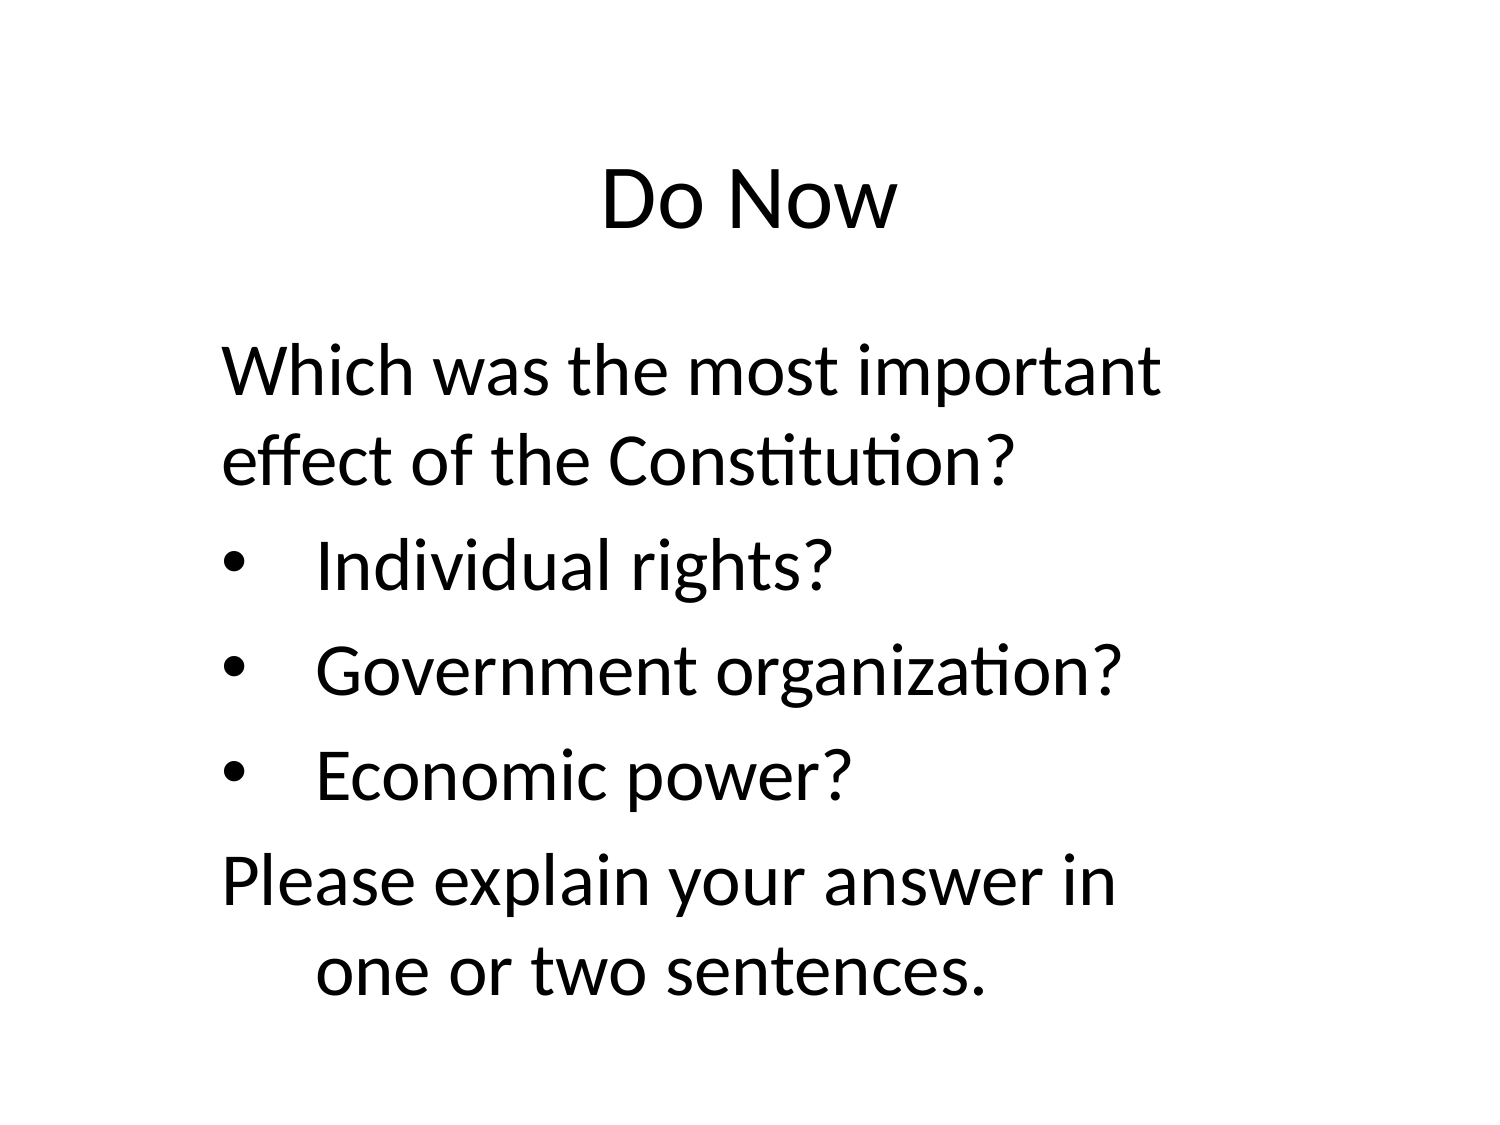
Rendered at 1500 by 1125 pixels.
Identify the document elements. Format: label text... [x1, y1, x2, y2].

subtitle Which was the most important effect of the Constitution? Individual rights? Government organization? Economic power? Please explain your answer in one or two sentences. [206, 312, 1257, 895]
title Do Now [112, 71, 1388, 313]
